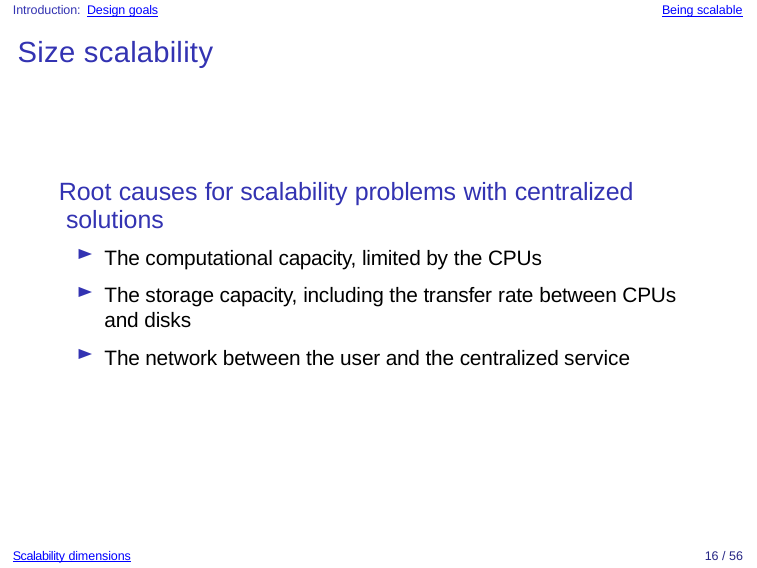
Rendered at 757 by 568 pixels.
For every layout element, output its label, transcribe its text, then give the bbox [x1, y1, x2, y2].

text_box Being scalable [660, 0, 745, 18]
text_box Size scalability [15, 30, 216, 69]
text_box Root causes for scalability problems with centralized solutions The computational capacity, limited by the CPUs The storage capacity, including the transfer rate between CPUs and disks The network between the user and the centralized service [52, 172, 690, 369]
slide_number 16 / 56 [698, 546, 745, 568]
text_box Scalability dimensions [10, 546, 138, 563]
text_box Introduction: Design goals [10, 0, 163, 18]
